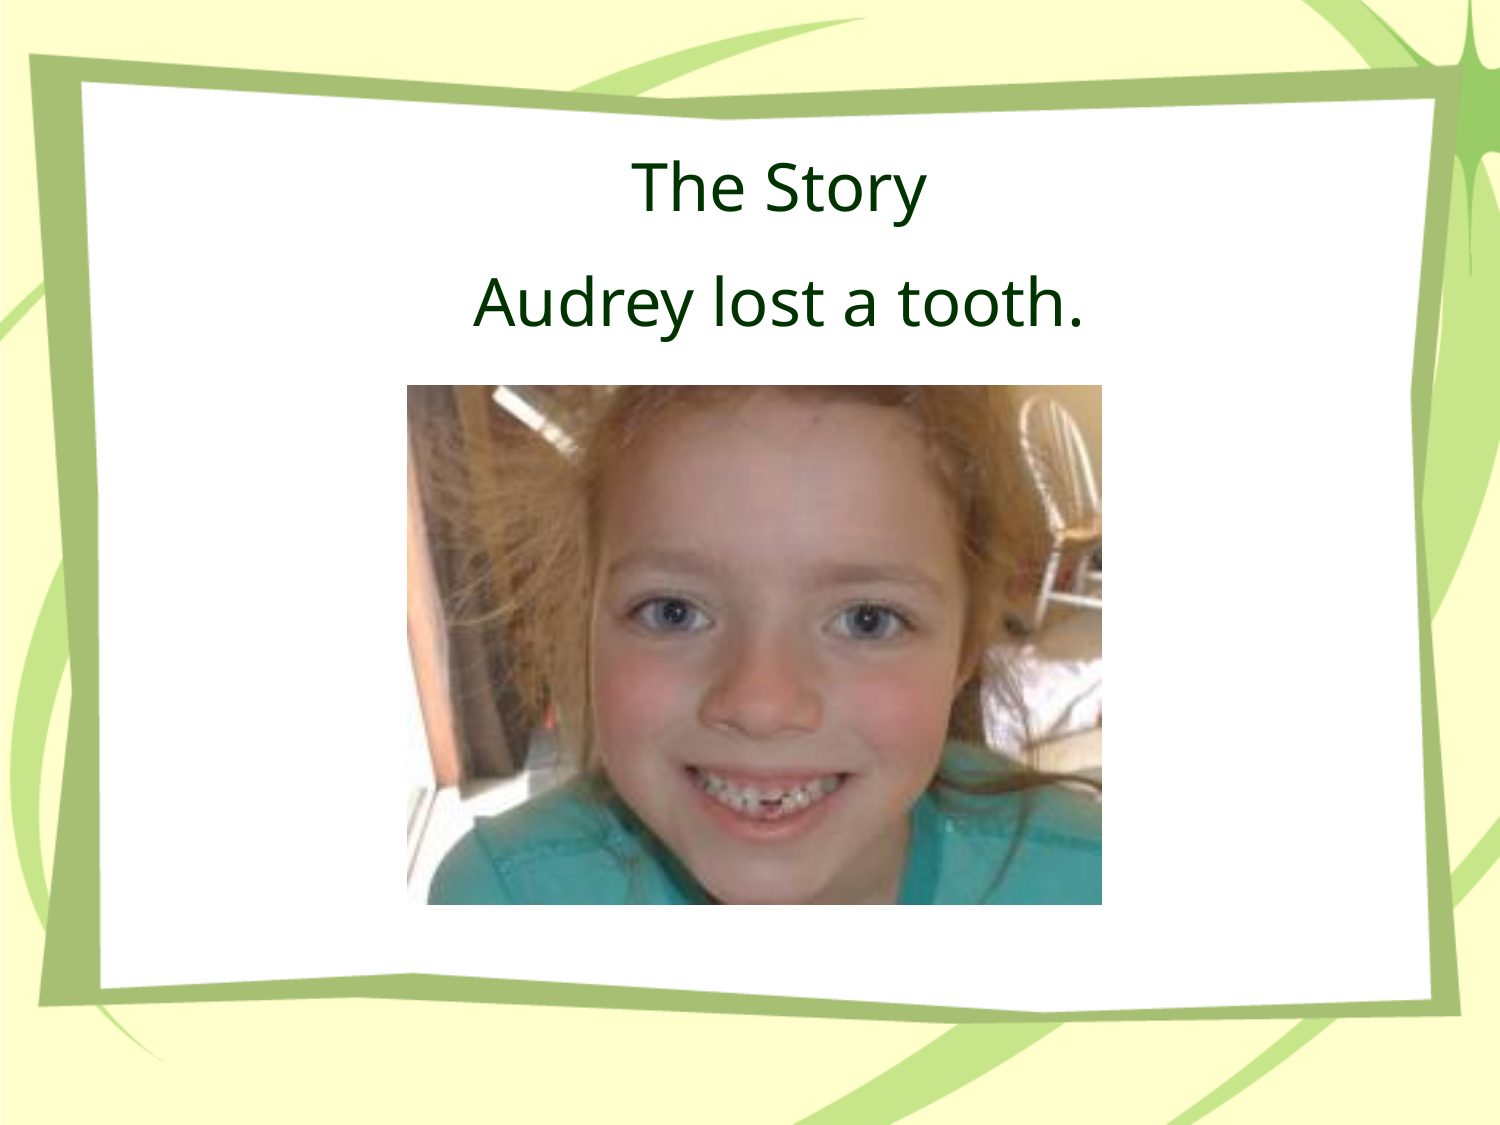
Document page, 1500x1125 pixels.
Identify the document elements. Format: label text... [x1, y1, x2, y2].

picture [0, 0, 1500, 1125]
text_box The Story Audrey lost a tooth. [171, 137, 1388, 347]
